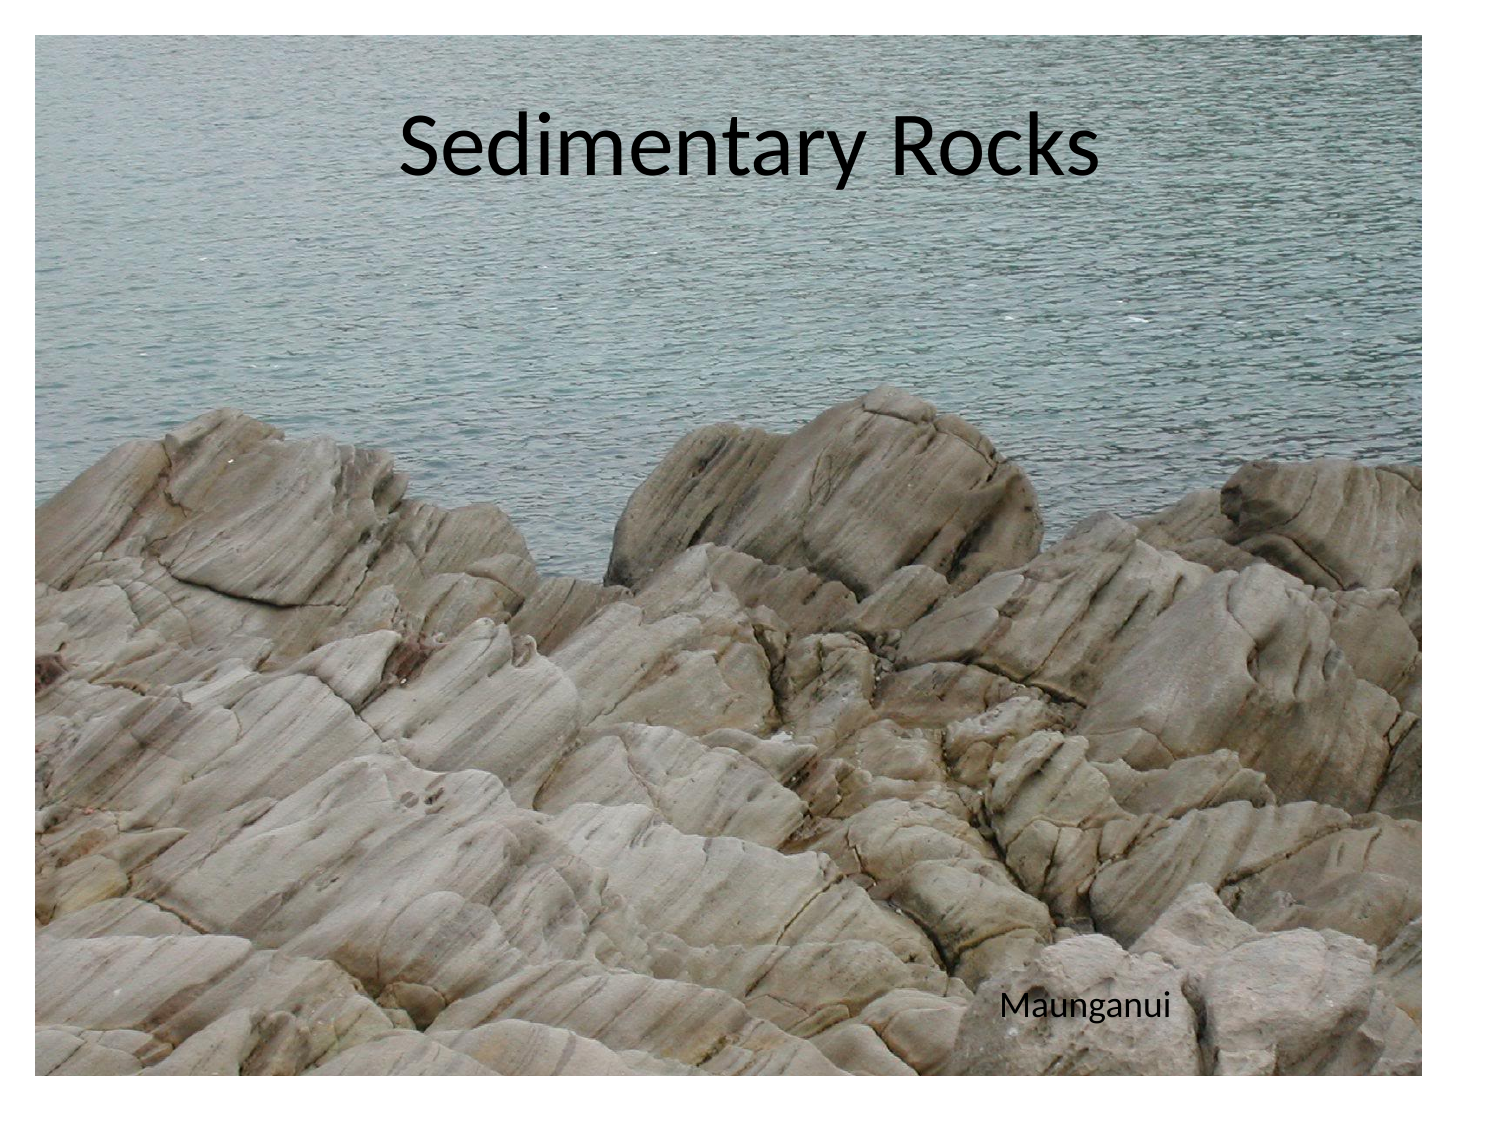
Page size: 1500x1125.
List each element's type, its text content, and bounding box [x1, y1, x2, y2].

text_box Maunganui [1426, 972, 1430, 1033]
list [34, 34, 1423, 1076]
